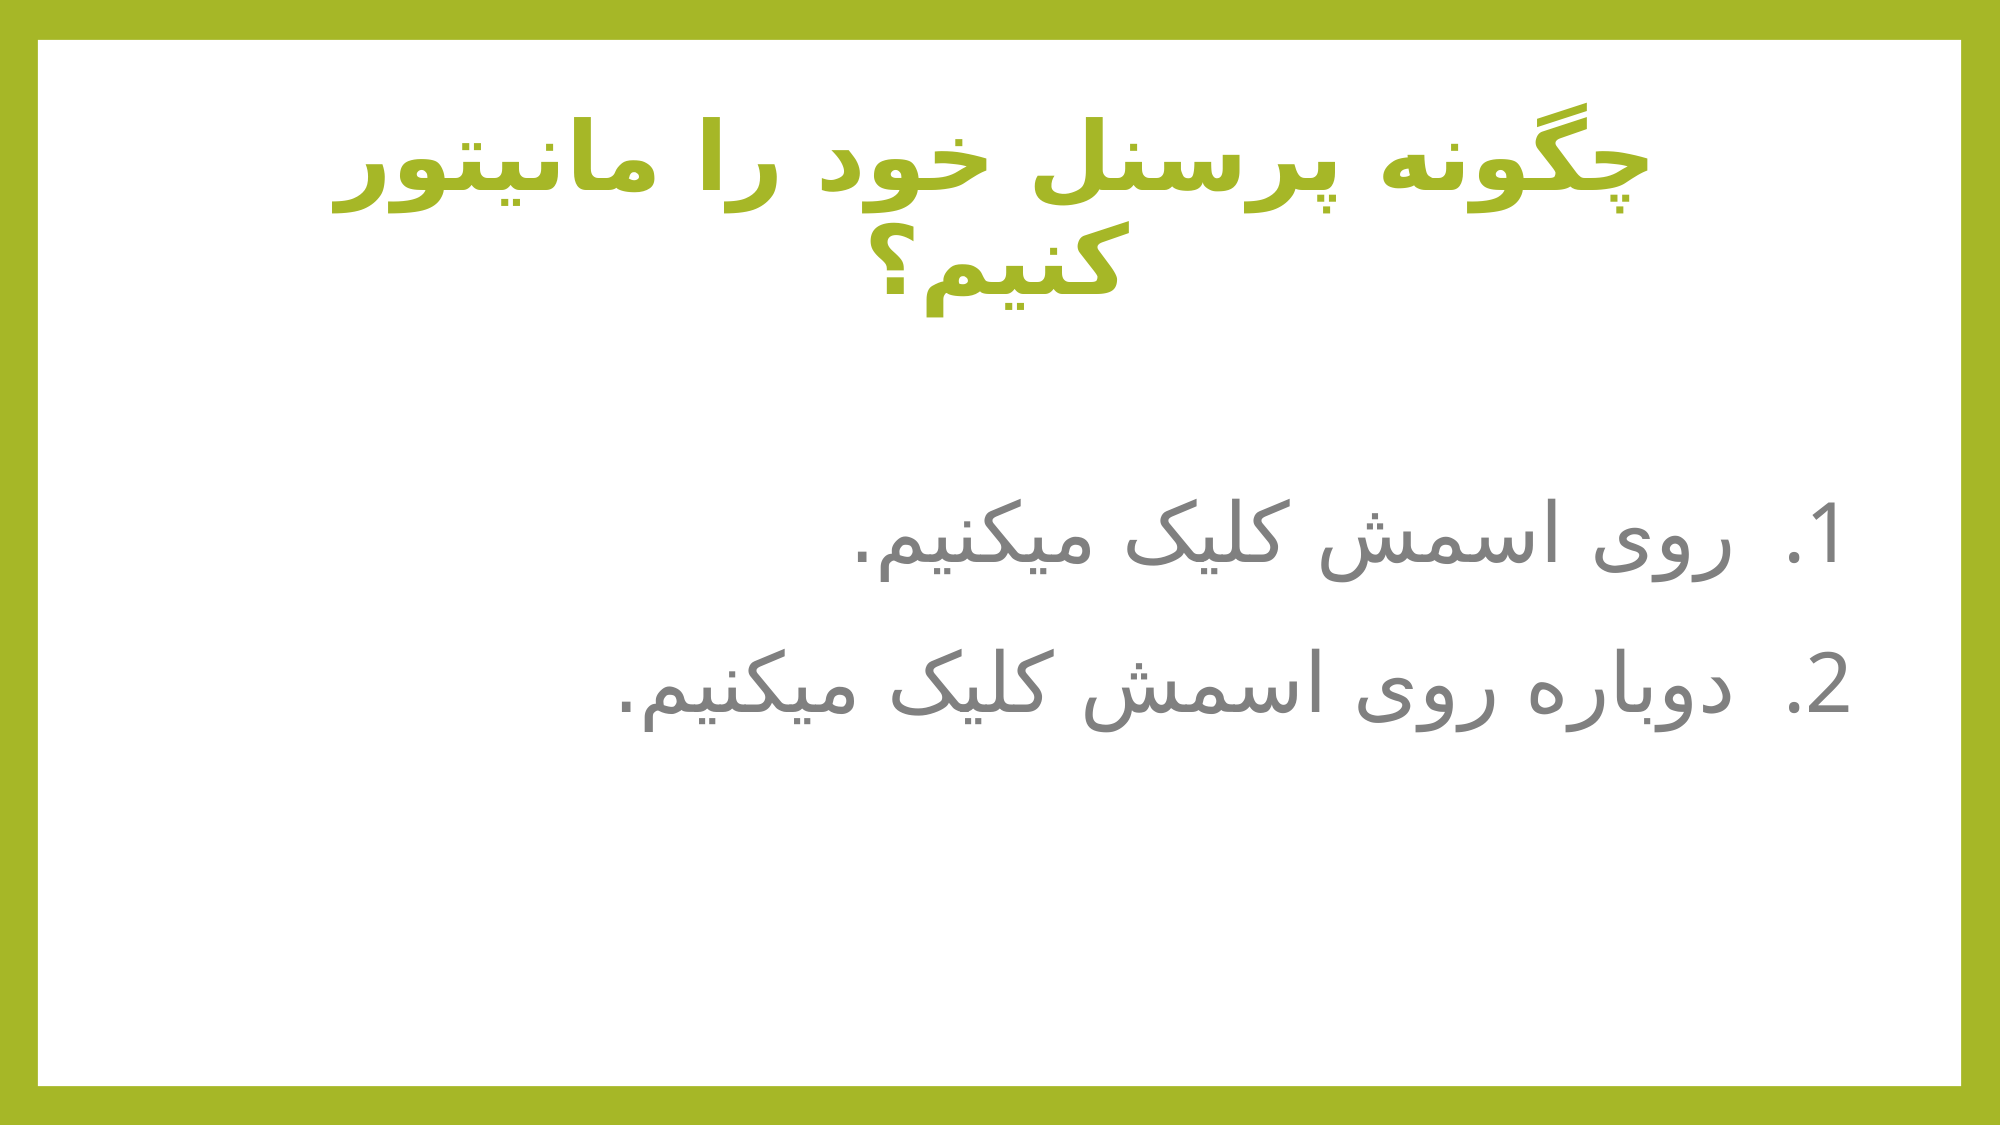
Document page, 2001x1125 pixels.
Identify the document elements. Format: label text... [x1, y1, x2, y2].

text_box روی اسمش کلیک میکنیم. دوباره روی اسمش کلیک میکنیم. [42, 421, 1873, 737]
title چگونه پرسنل خود را مانیتور کنیم؟ [187, 99, 1808, 323]
